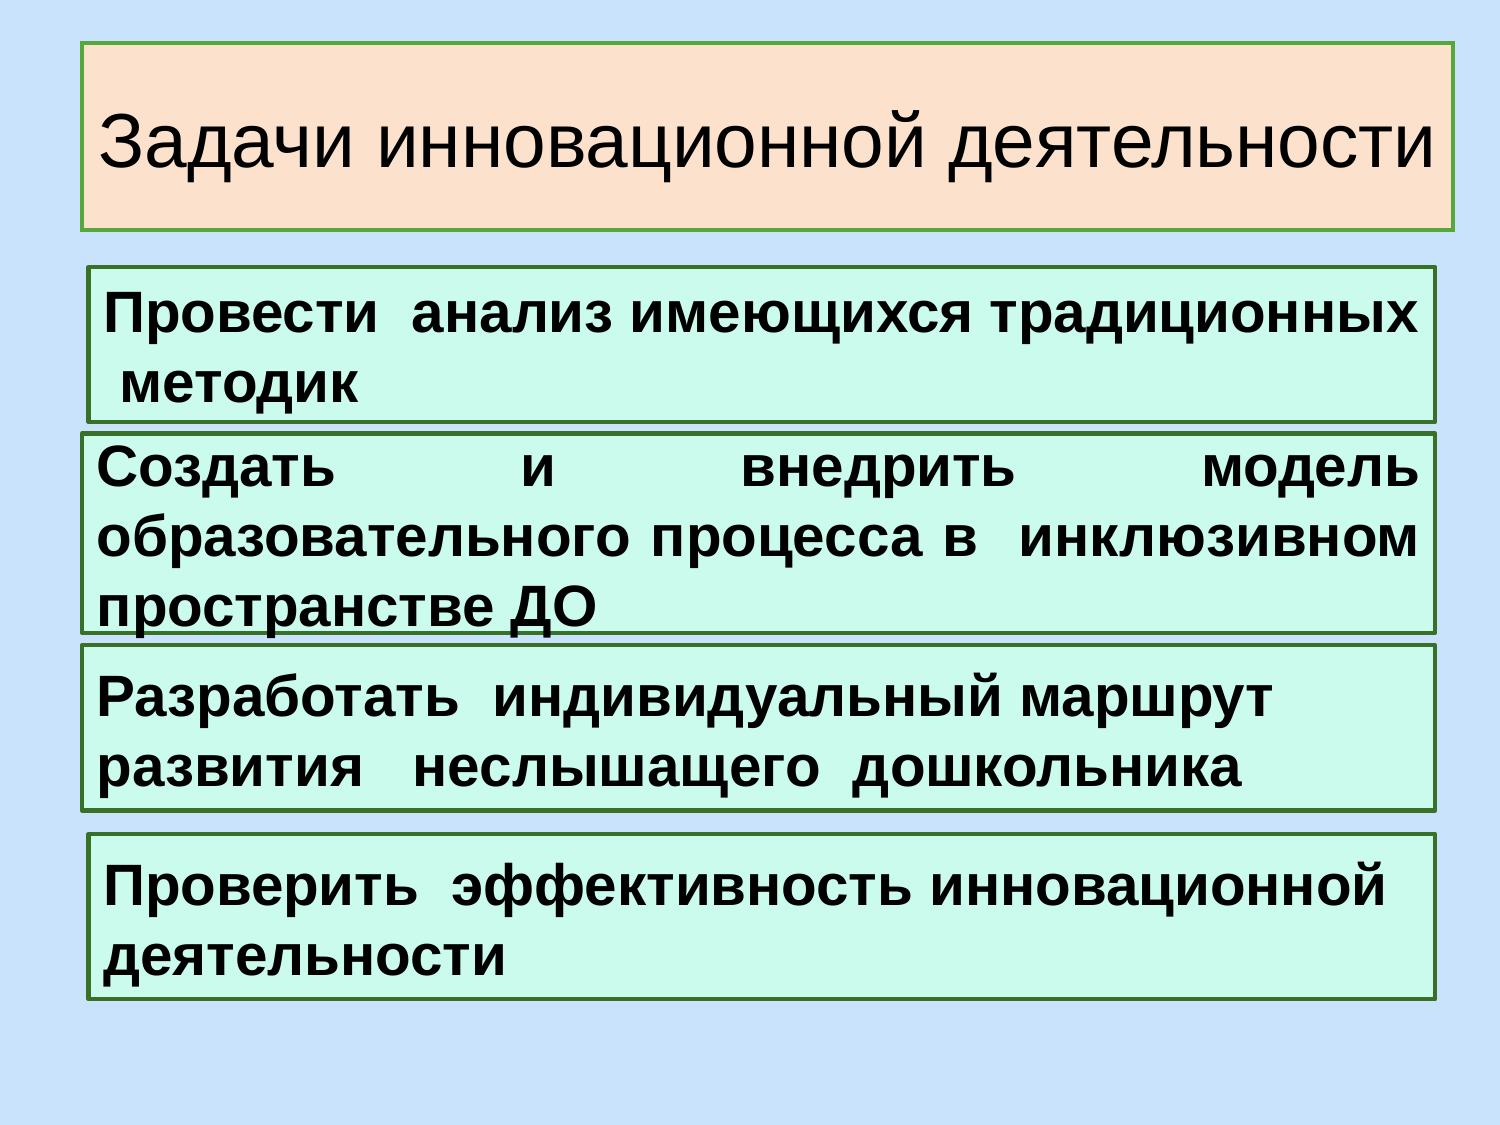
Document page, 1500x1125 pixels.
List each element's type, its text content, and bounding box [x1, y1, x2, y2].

text_box Создать и внедрить модель образовательного процесса в инклюзивном пространстве ДО [80, 431, 1437, 635]
text_box Провести анализ имеющихся традиционных методик [86, 265, 1437, 424]
text_box Задачи инновационной деятельности [80, 41, 1455, 232]
text_box Проверить эффективность инновационной деятельности [86, 832, 1437, 1001]
text_box Разработать индивидуальный маршрут развития неслышащего дошкольника [80, 643, 1437, 813]
